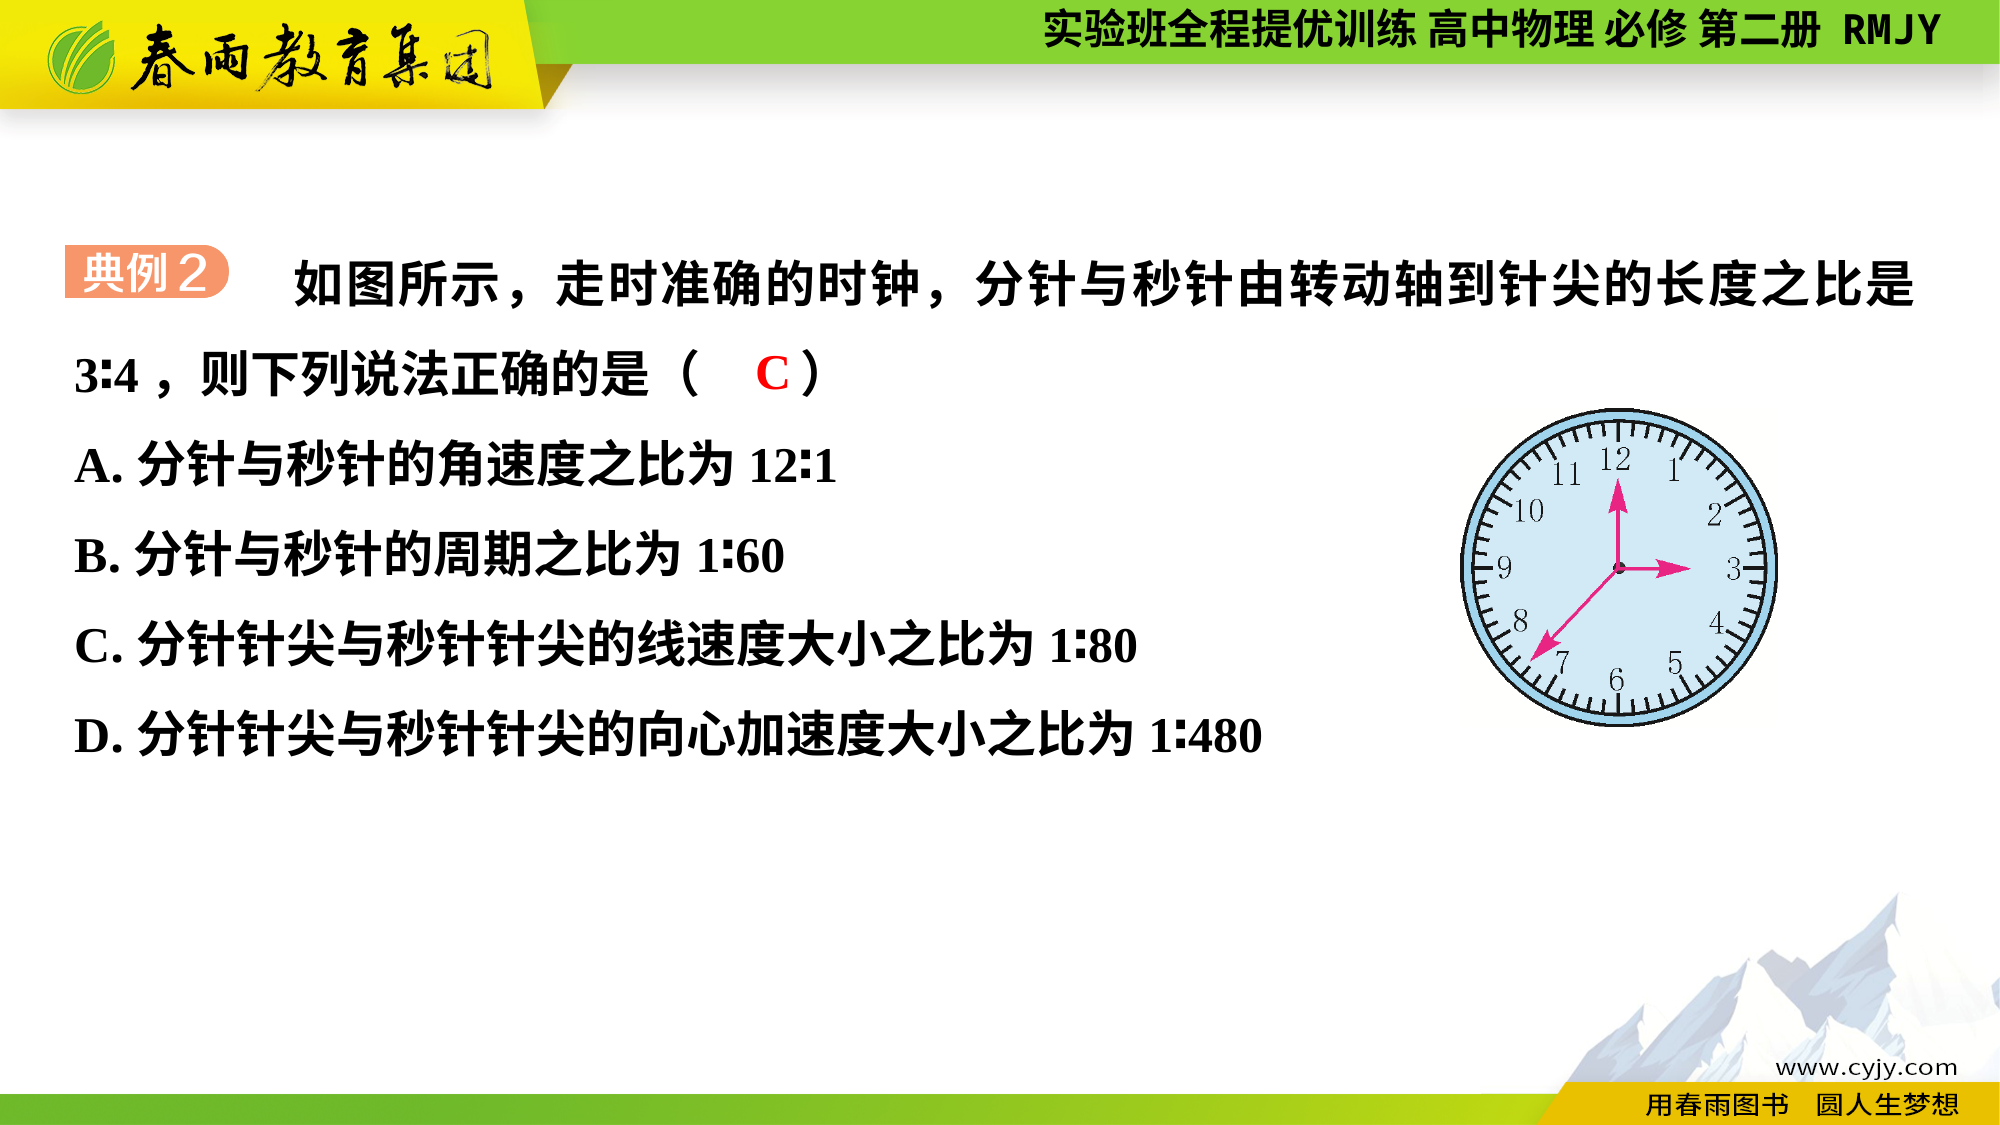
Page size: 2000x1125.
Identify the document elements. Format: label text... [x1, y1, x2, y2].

list 如图所示，走时准确的时钟，分针与秒针由转动轴到针尖的长度之比是3∶4，则下列说法正确的是（ ） A.分针与秒针的角速度之比为12∶1 B.分针与秒针的周期之比为1∶60 C.分针针尖与秒针针尖的线速度大小之比为1∶80 D.分针针尖与秒针针尖的向心加速度大小之比为1∶480 [59, 214, 1944, 776]
text_box C [740, 302, 807, 408]
picture [0, 0, 2000, 1125]
